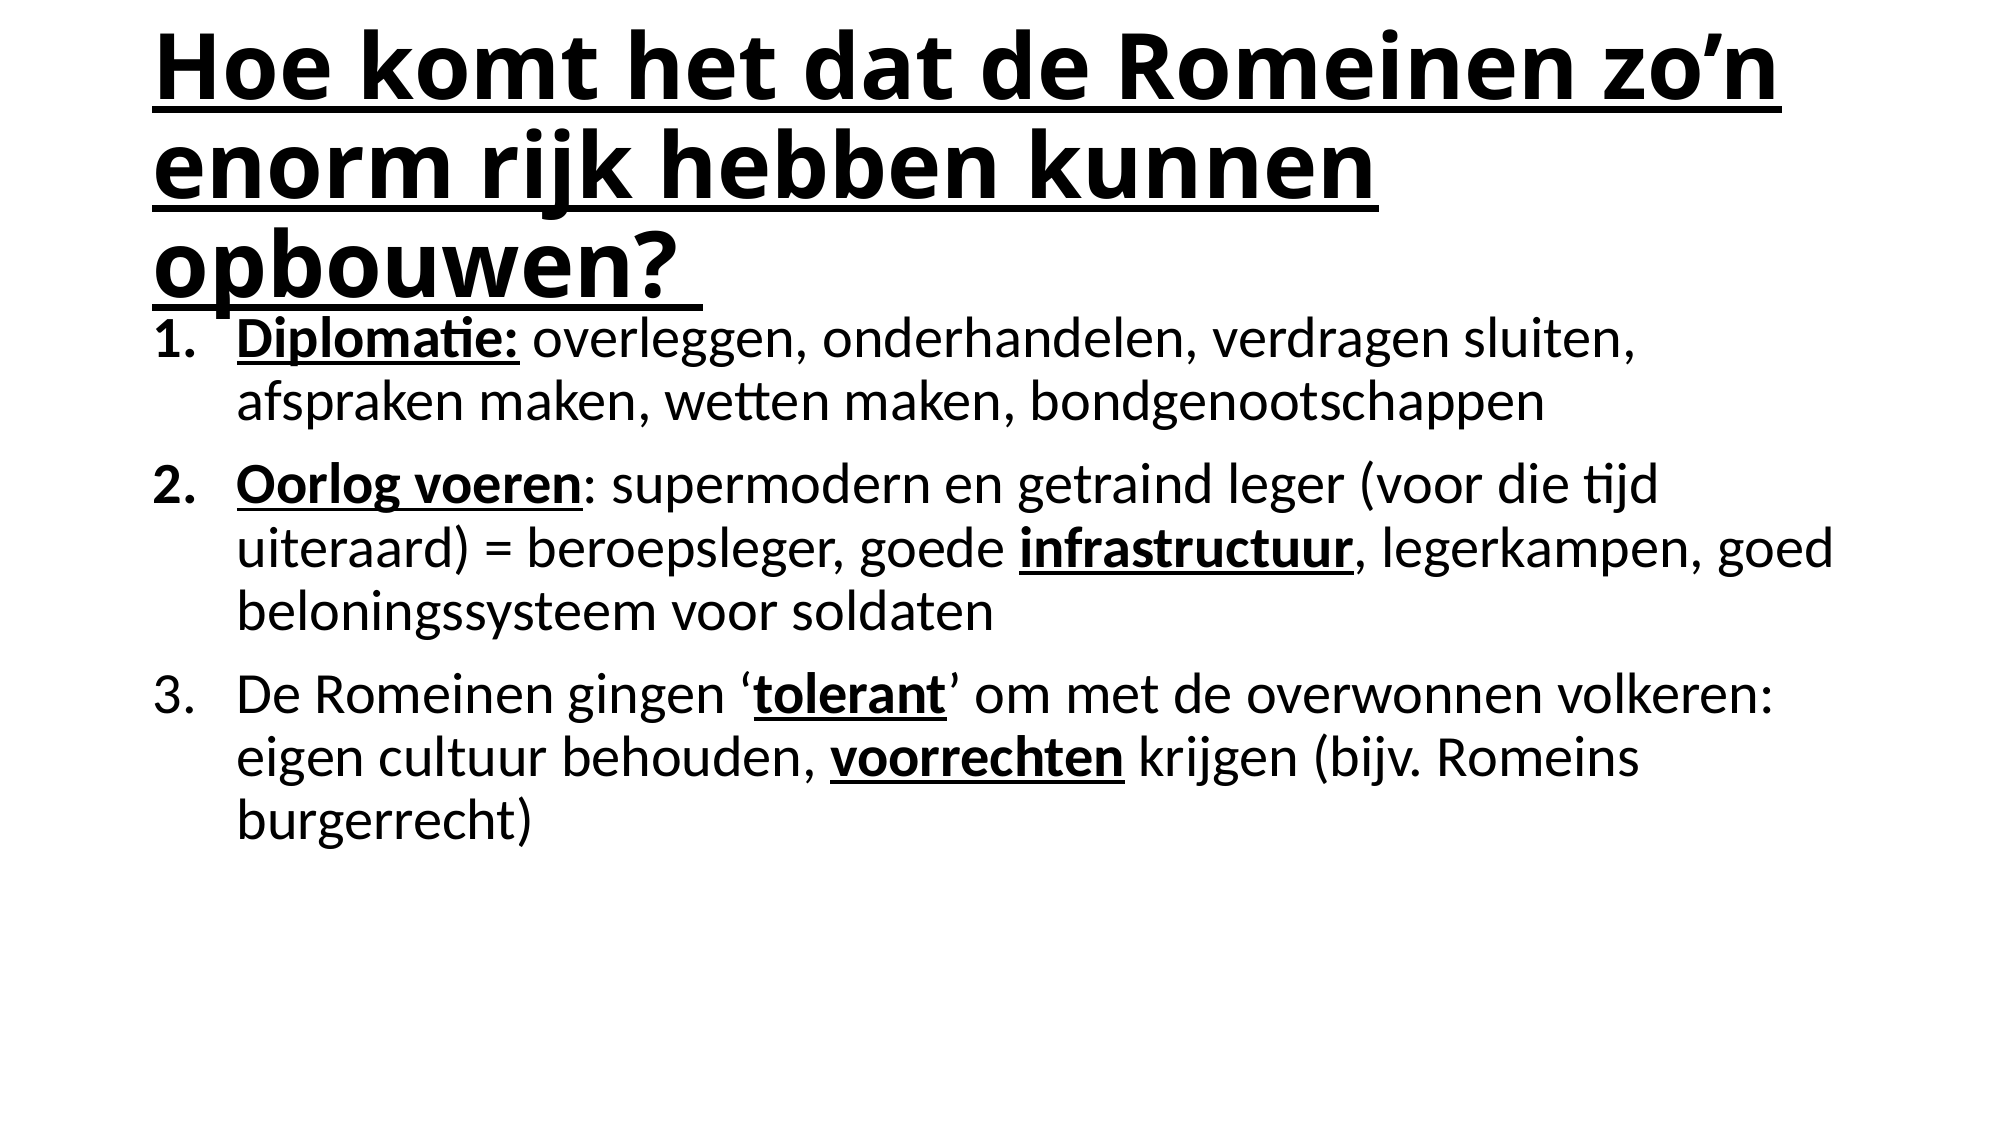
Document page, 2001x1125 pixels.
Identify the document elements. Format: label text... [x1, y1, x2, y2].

list Diplomatie: overleggen, onderhandelen, verdragen sluiten, afspraken maken, wetten maken, bondgenootschappen Oorlog voeren: supermodern en getraind leger (voor die tijd uiteraard) = beroepsleger, goede infrastructuur, legerkampen, goed beloningssysteem voor soldaten De Romeinen gingen ‘tolerant’ om met de overwonnen volkeren: eigen cultuur behouden, voorrechten krijgen (bijv. Romeins burgerrecht) [137, 299, 1863, 1014]
title Hoe komt het dat de Romeinen zo’n enorm rijk hebben kunnen opbouwen? [137, 59, 1863, 278]
